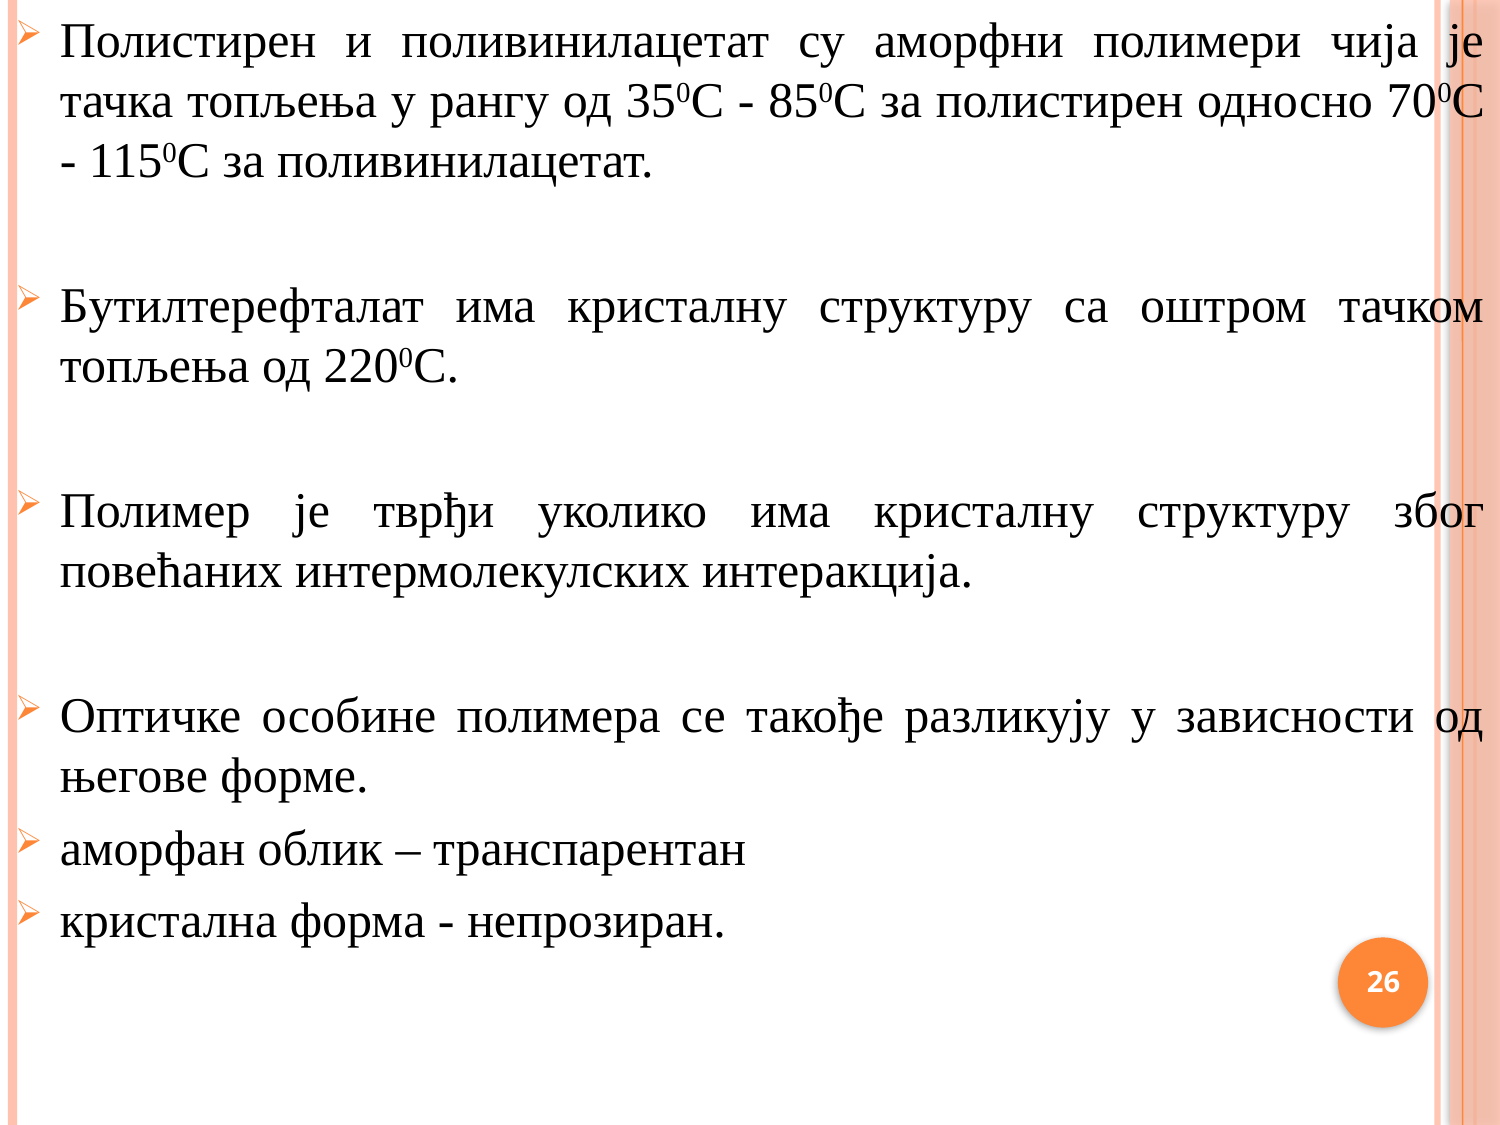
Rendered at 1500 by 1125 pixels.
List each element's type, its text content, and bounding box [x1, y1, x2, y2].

list Полистирен и поливинилацетат су аморфни полимери чија је тачка топљења у рангу од 350C - 850C за полистирен односно 700C - 1150C за поливинилацетат. Бутилтерефталат има кристалну структуру са оштром тачком топљења од 2200C. Полимер је тврђи уколико има кристалну структуру због повећаних интермолекулских интеракција. Оптичке особине полимера се такође разликују у зависности од његове форме. аморфан облик – транспарентан кристална форма - непрозиран. [0, 0, 1500, 1125]
slide_number 26 [1333, 940, 1434, 1026]
